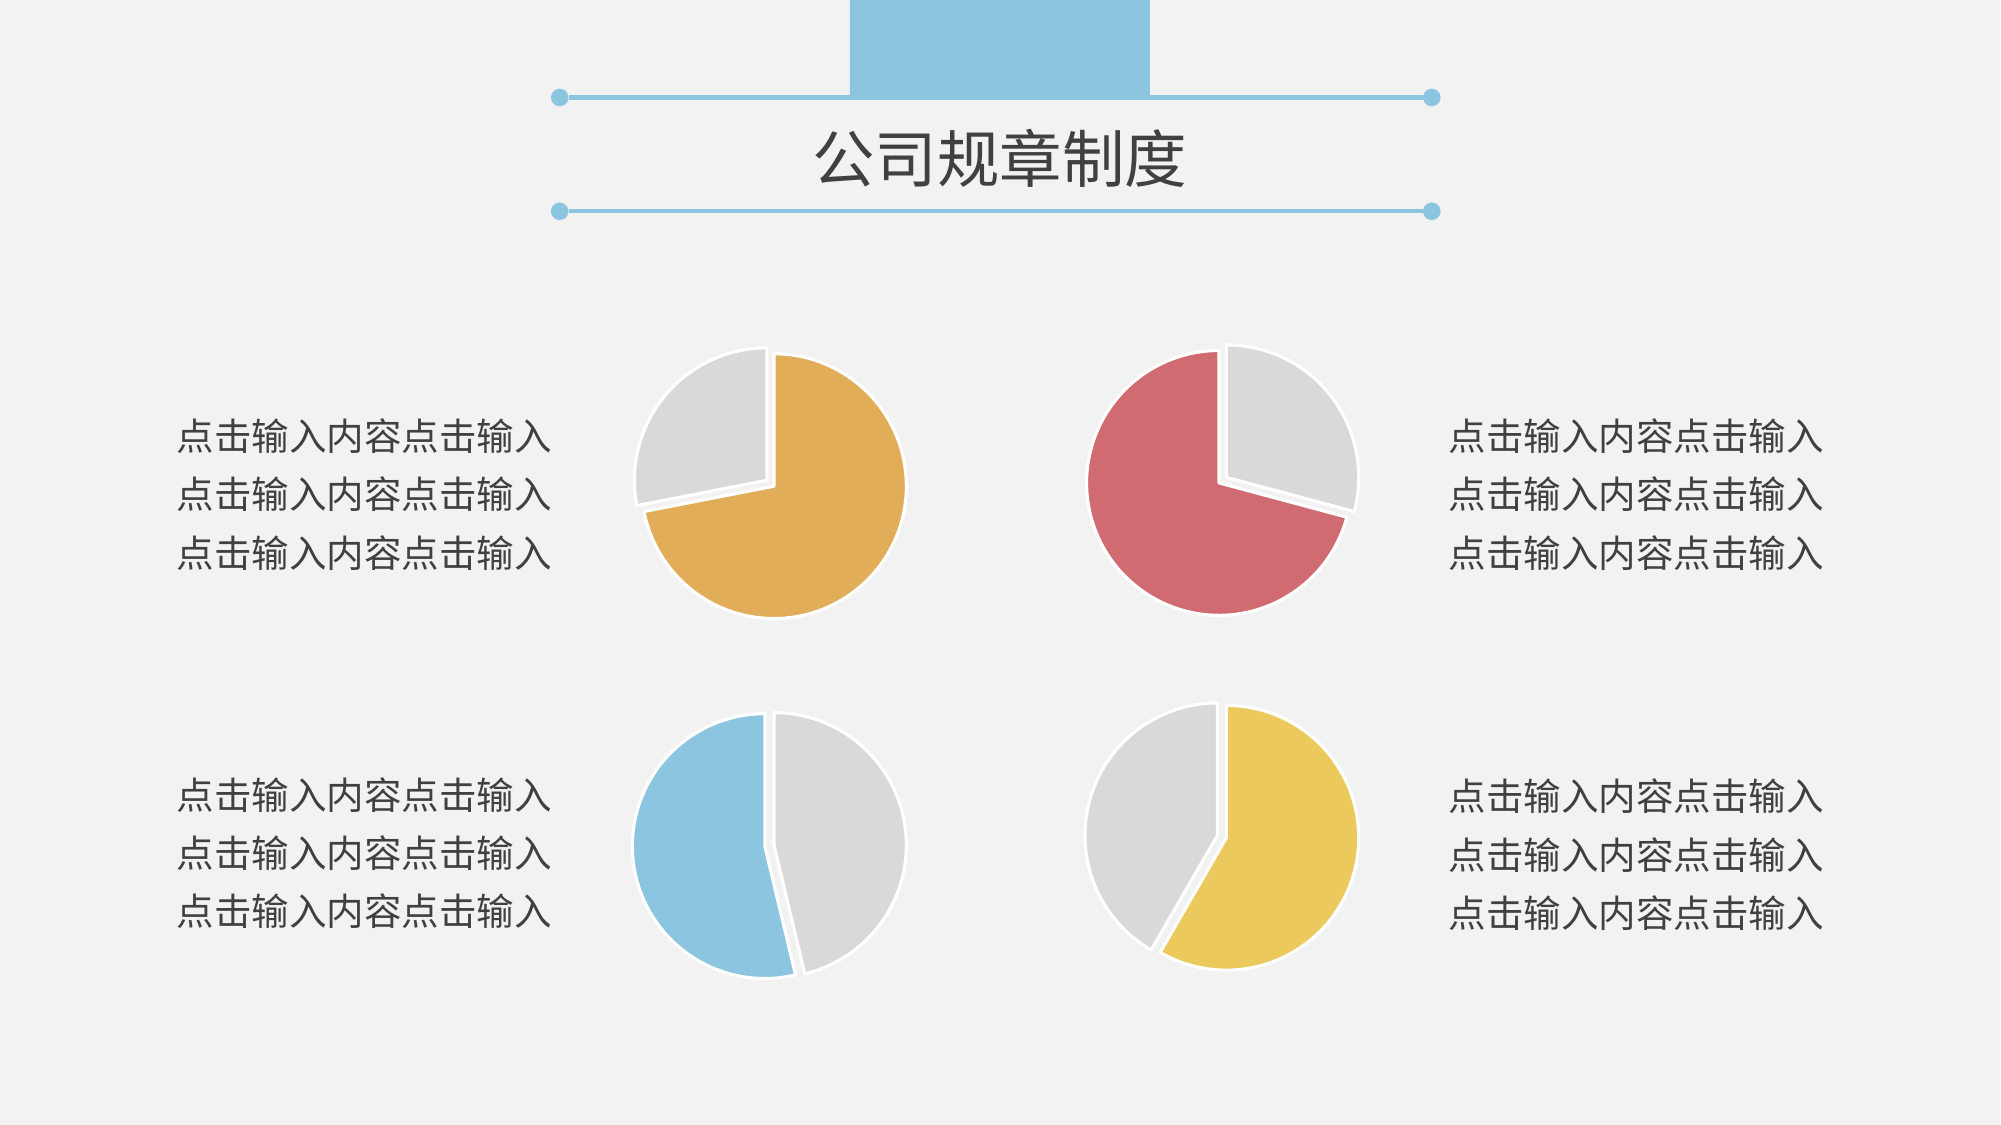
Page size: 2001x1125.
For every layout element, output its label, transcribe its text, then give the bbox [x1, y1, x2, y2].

text_box [1422, 201, 1442, 222]
text_box [549, 87, 570, 108]
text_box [107, 338, 1441, 634]
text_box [559, 690, 1893, 986]
text_box [549, 201, 570, 222]
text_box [107, 697, 1441, 993]
text_box [849, 0, 1151, 95]
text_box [559, 329, 1893, 625]
text_box [1422, 87, 1442, 108]
text_box 公司规章制度 [797, 113, 1203, 203]
